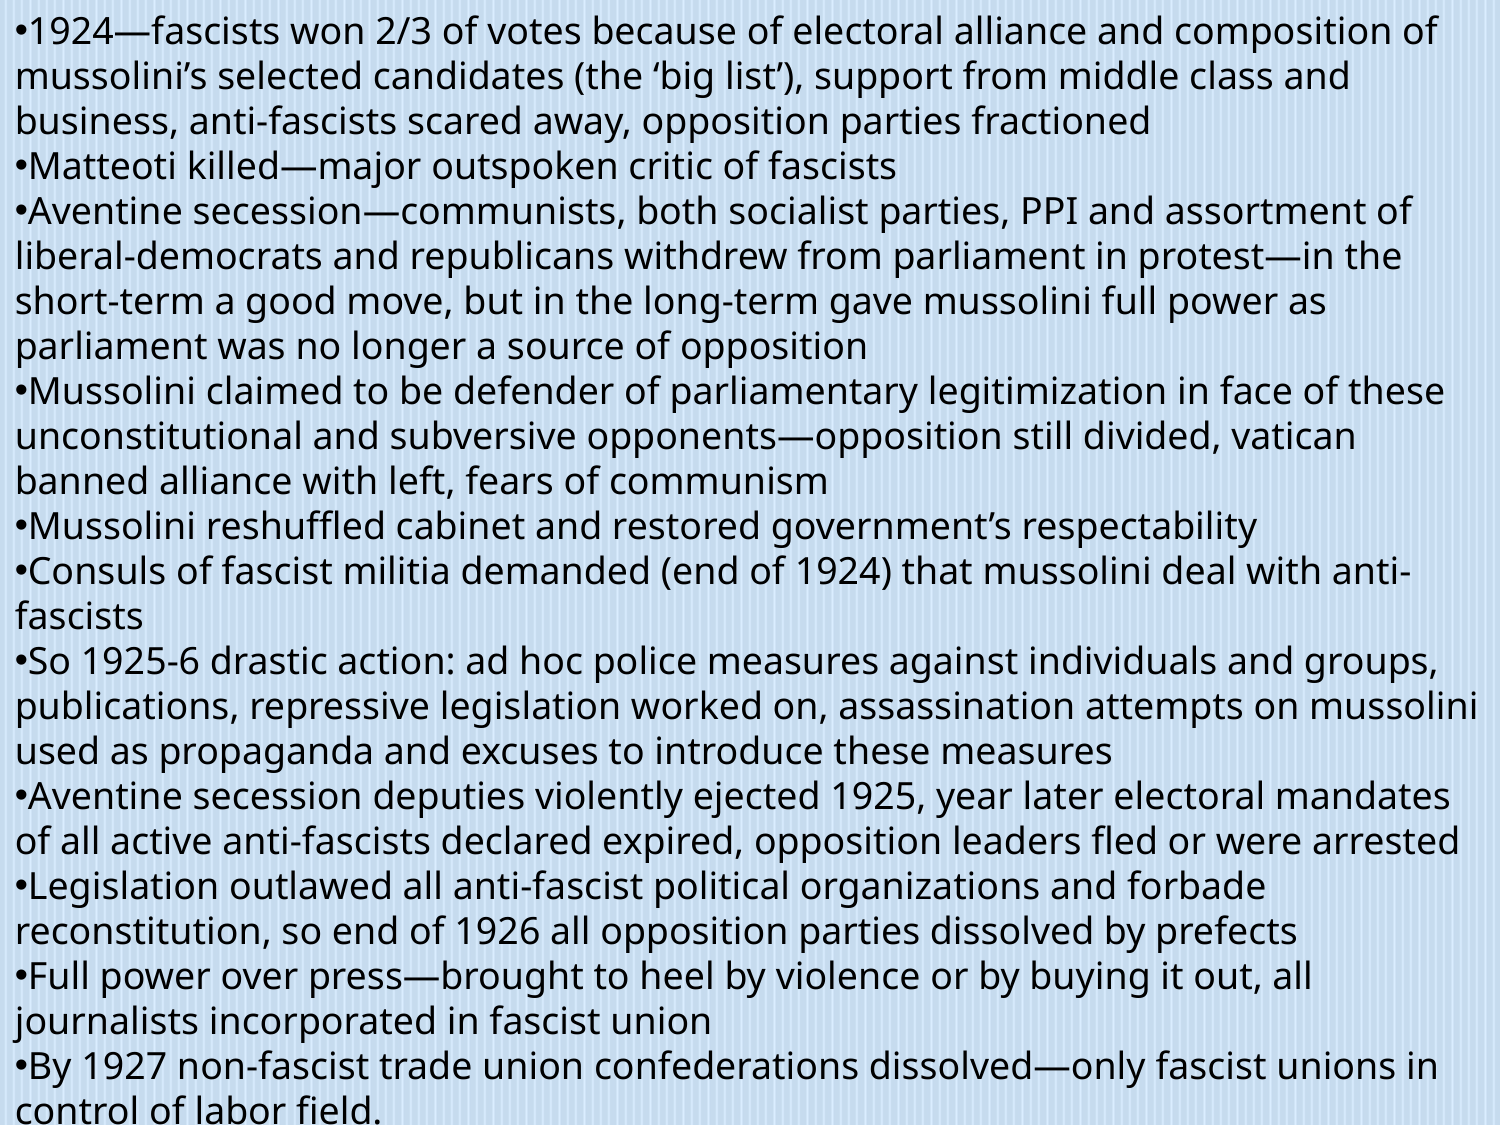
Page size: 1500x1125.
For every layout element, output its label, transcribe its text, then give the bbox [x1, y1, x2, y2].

text_box 1924—fascists won 2/3 of votes because of electoral alliance and composition of mussolini’s selected candidates (the ‘big list’), support from middle class and business, anti-fascists scared away, opposition parties fractioned Matteoti killed—major outspoken critic of fascists Aventine secession—communists, both socialist parties, PPI and assortment of liberal-democrats and republicans withdrew from parliament in protest—in the short-term a good move, but in the long-term gave mussolini full power as parliament was no longer a source of opposition Mussolini claimed to be defender of parliamentary legitimization in face of these unconstitutional and subversive opponents—opposition still divided, vatican banned alliance with left, fears of communism Mussolini reshuffled cabinet and restored government’s respectability Consuls of fascist militia demanded (end of 1924) that mussolini deal with anti-fascists So 1925-6 drastic action: ad hoc police measures against individuals and groups, publications, repressive legislation worked on, assassination attempts on mussolini used as propaganda and excuses to introduce these measures Aventine secession deputies violently ejected 1925, year later electoral mandates of all active anti-fascists declared expired, opposition leaders fled or were arrested Legislation outlawed all anti-fascist political organizations and forbade reconstitution, so end of 1926 all opposition parties dissolved by prefects Full power over press—brought to heel by violence or by buying it out, all journalists incorporated in fascist union By 1927 non-fascist trade union confederations dissolved—only fascist unions in control of labor field. Electoral law of 1928 decreed single list of candidates endorsed by grand council [0, 0, 1500, 1125]
